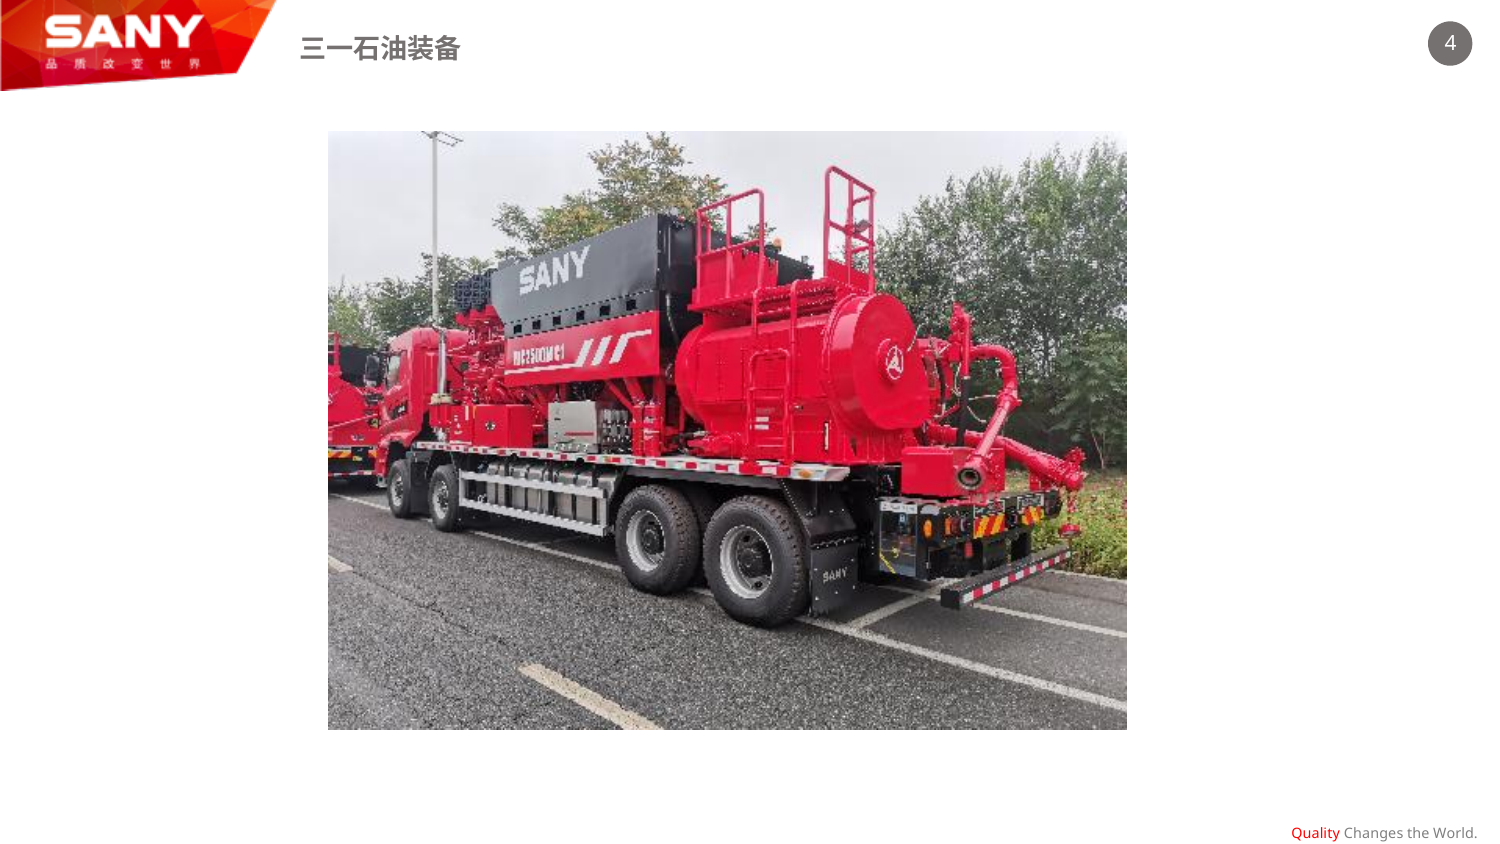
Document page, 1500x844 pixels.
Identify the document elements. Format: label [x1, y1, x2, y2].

picture [0, 0, 278, 91]
picture [328, 131, 1127, 730]
